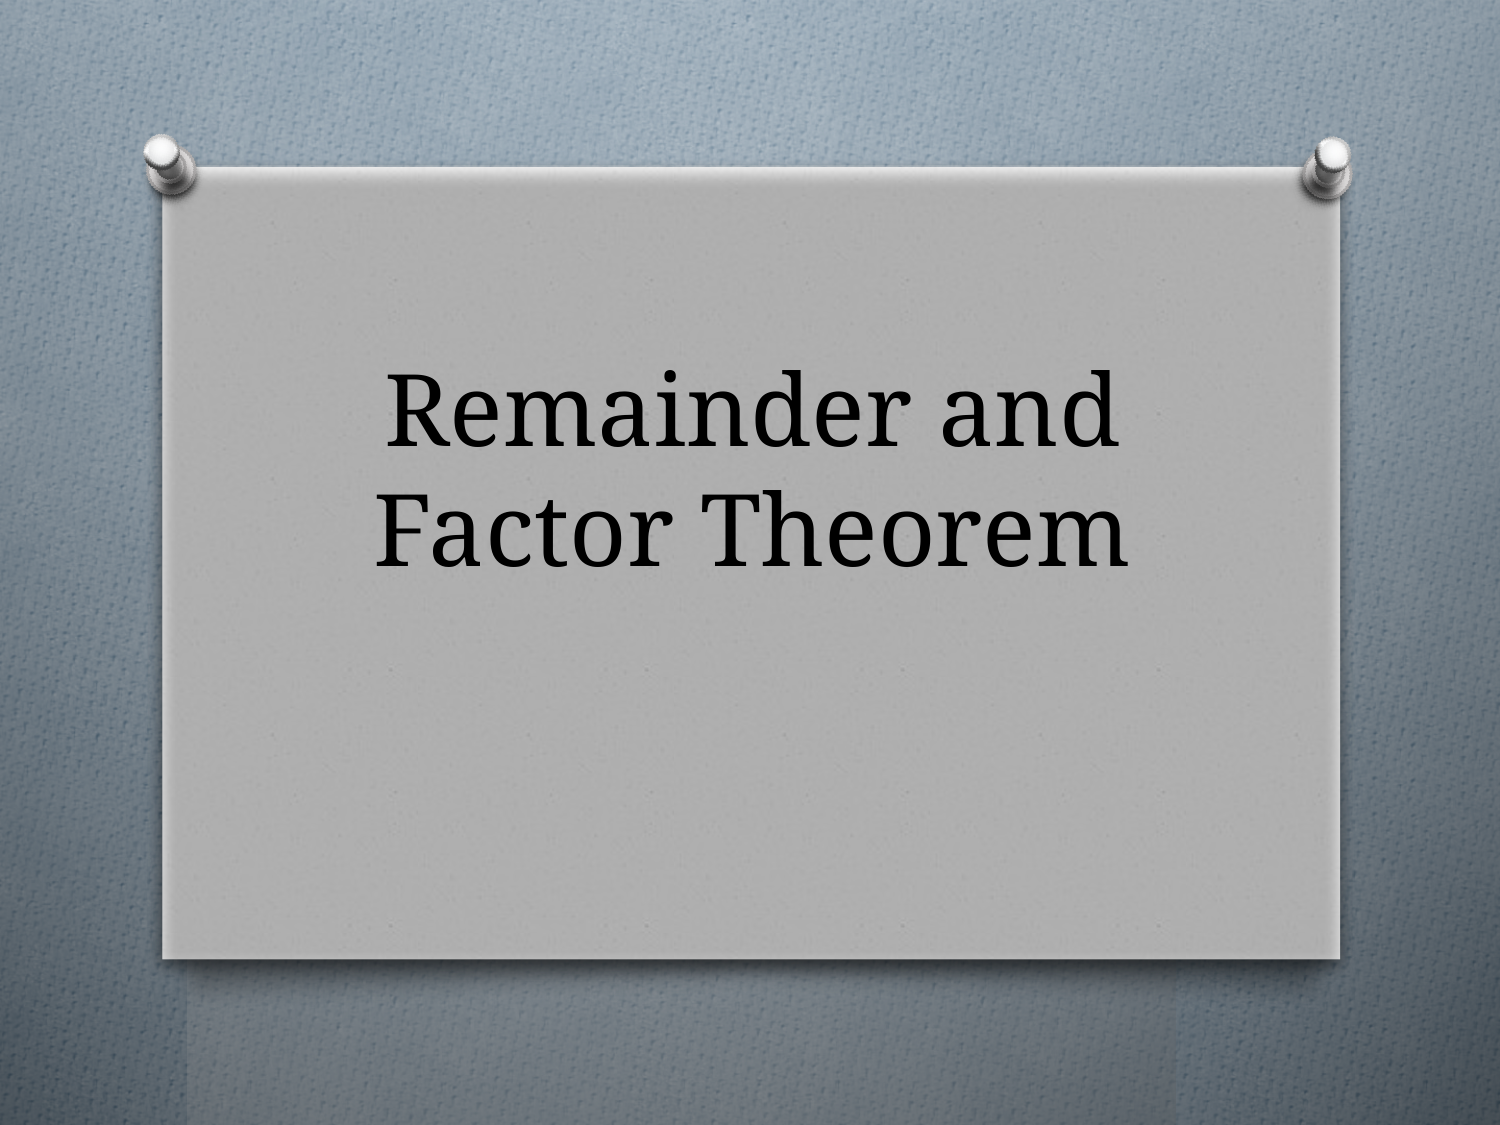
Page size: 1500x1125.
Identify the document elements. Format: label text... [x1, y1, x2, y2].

picture [1274, 109, 1396, 230]
title Remainder and Factor Theorem [283, 294, 1223, 595]
picture [112, 100, 235, 224]
